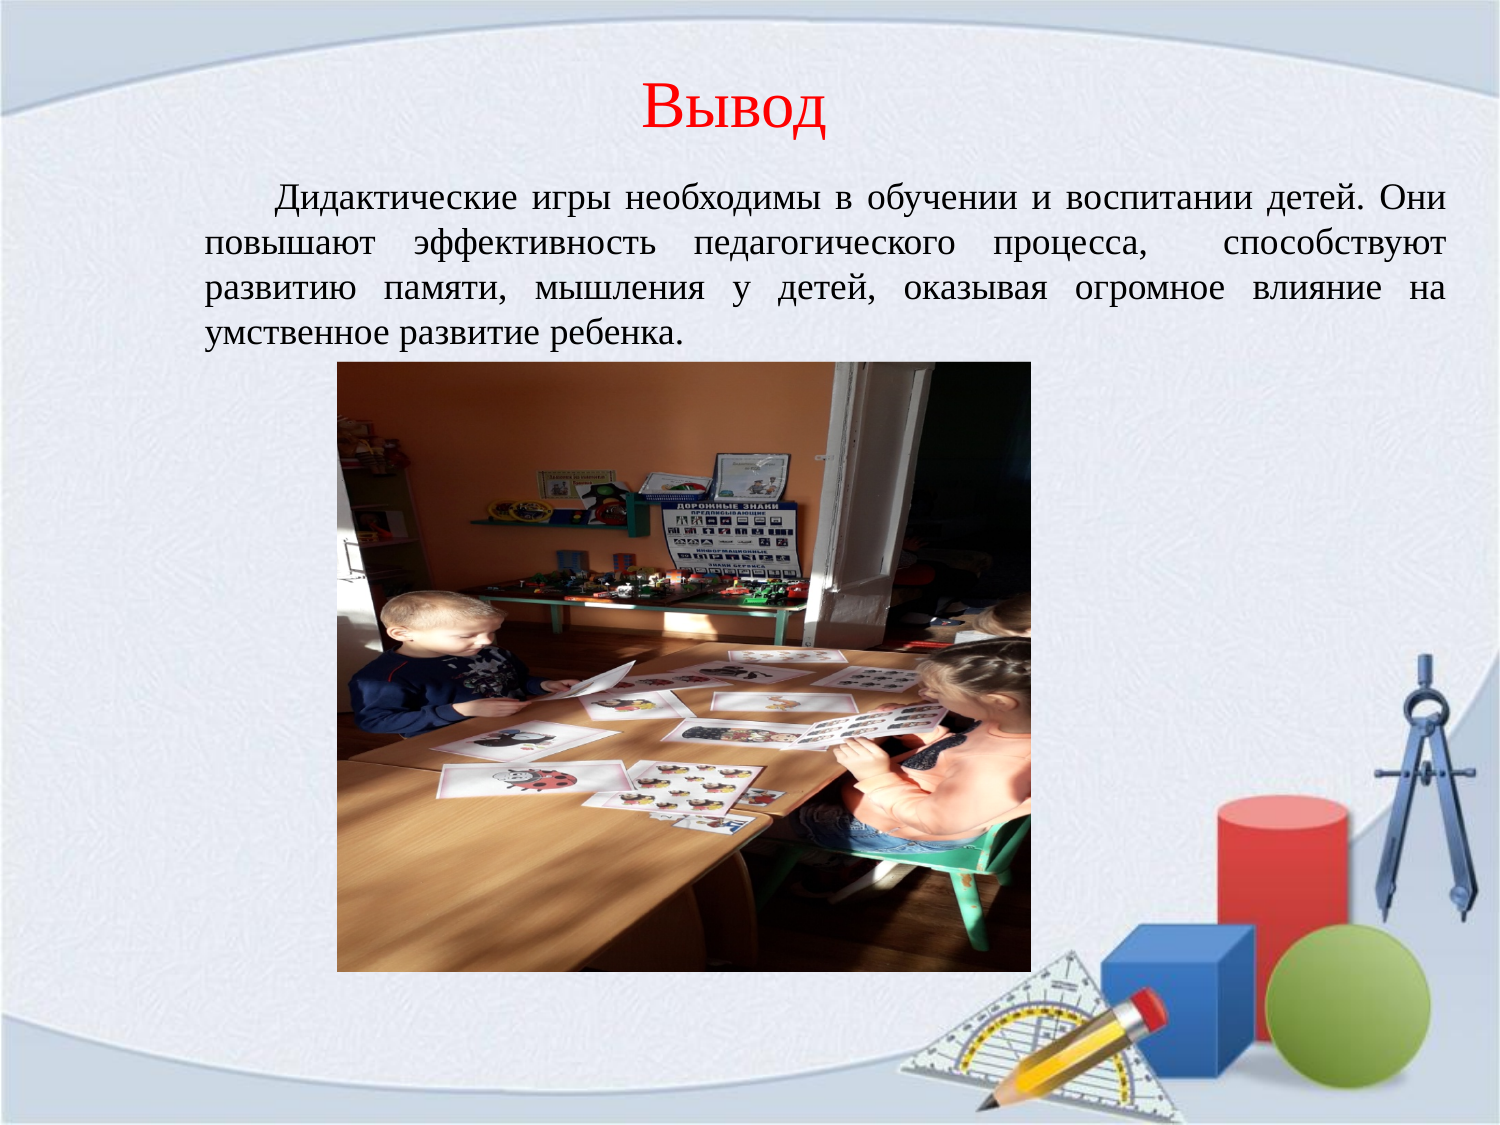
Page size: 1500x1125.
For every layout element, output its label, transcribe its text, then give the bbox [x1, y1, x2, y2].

picture [0, 0, 1500, 1125]
text_box Вывод [150, 24, 1319, 149]
text_box Дидактические игры необходимы в обучении и воспитании детей. Они повышают эффективность педагогического процесса, способствуют развитию памяти, мышления у детей, оказывая огромное влияние на умственное развитие ребенка. [99, 149, 1463, 374]
